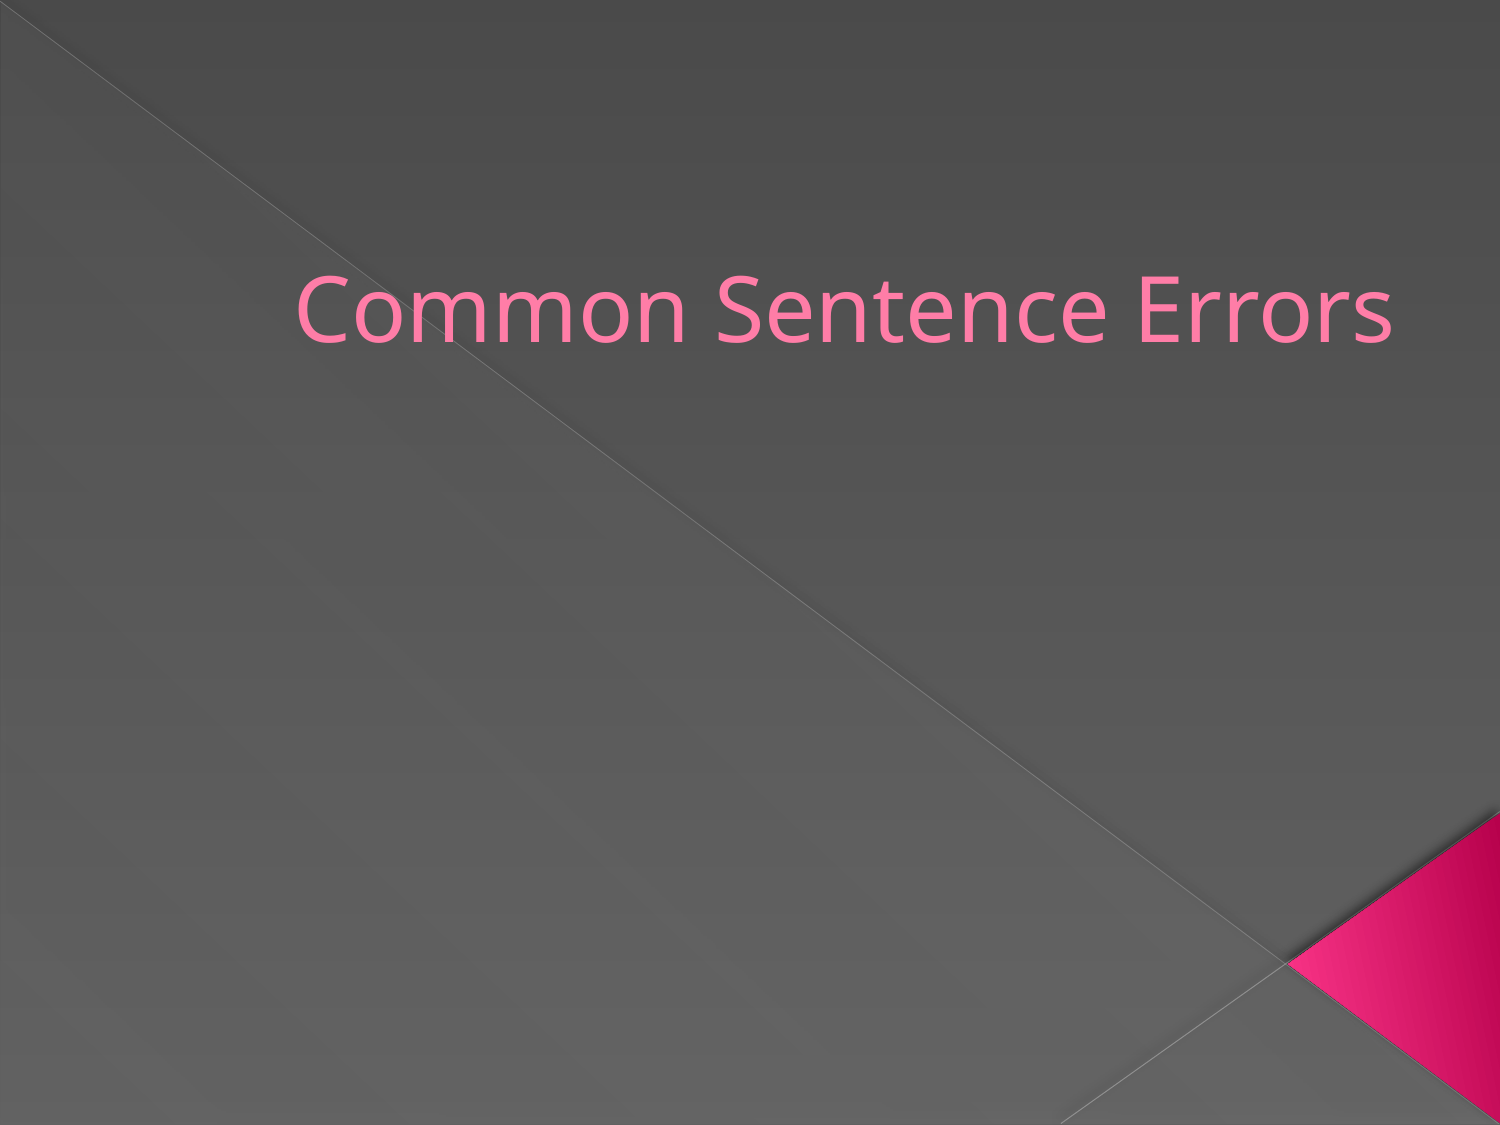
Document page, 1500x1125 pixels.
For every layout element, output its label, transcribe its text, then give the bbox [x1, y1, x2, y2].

title Common Sentence Errors [88, 127, 1412, 369]
